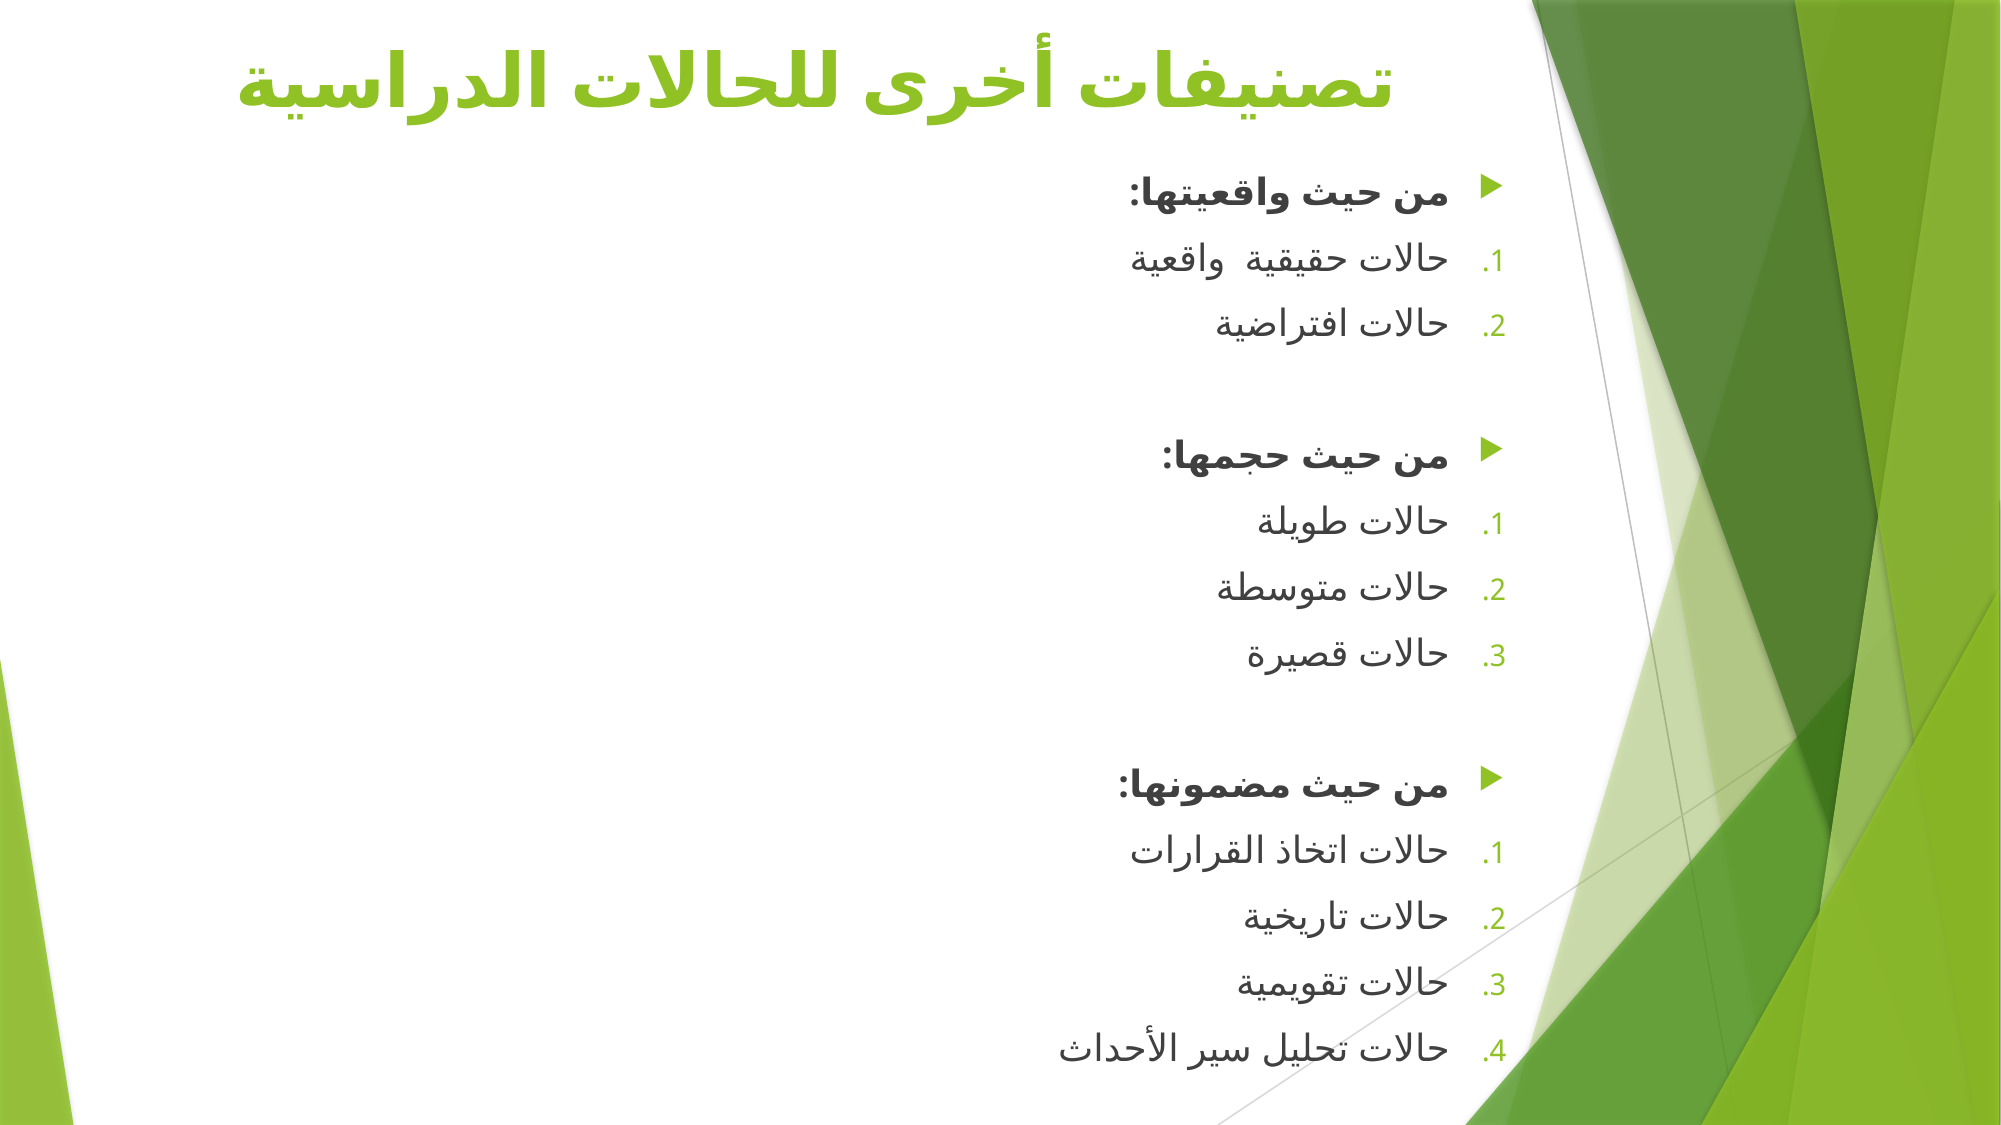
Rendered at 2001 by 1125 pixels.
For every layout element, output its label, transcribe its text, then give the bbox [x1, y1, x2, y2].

title تصنيفات أخرى للحالات الدراسية [111, 24, 1522, 160]
list من حيث واقعيتها: حالات حقيقية واقعية حالات افتراضية من حيث حجمها: حالات طويلة حالات متوسطة حالات قصيرة من حيث مضمونها: حالات اتخاذ القرارات حالات تاريخية حالات تقويمية حالات تحليل سير الأحداث [111, 160, 1522, 1081]
